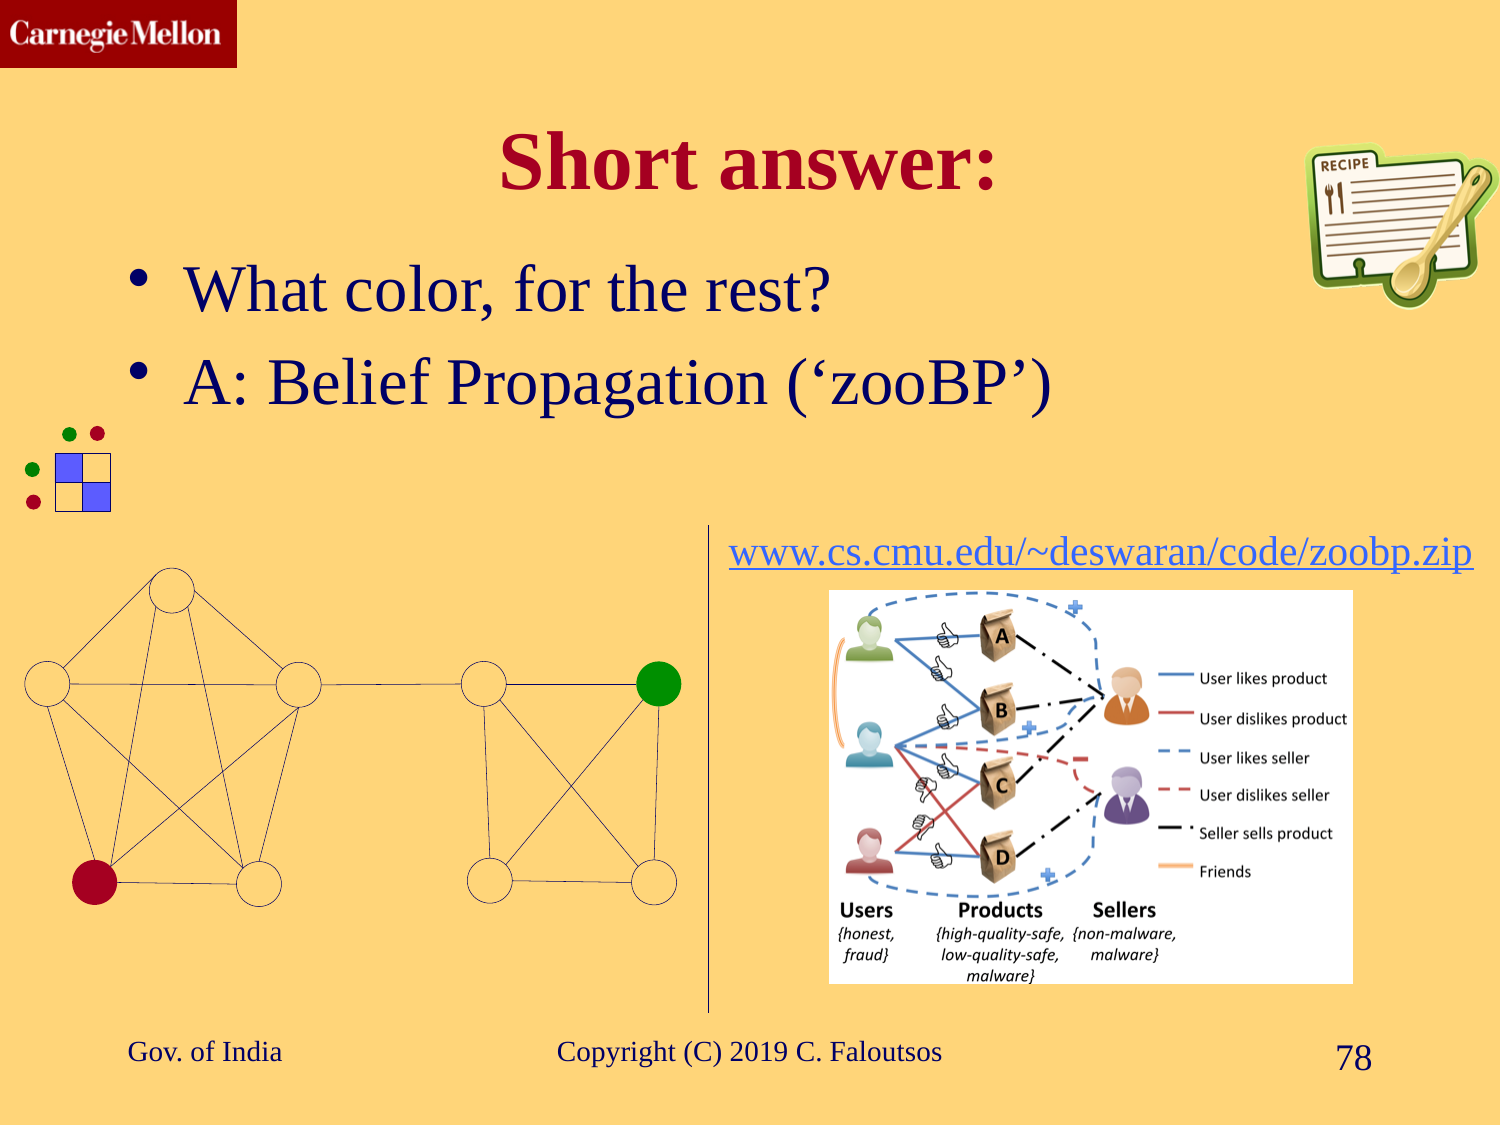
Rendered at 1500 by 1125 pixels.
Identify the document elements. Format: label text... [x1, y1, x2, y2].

title Short answer: [112, 99, 1388, 213]
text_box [24, 425, 111, 512]
list What color, for the rest? A: Belief Propagation (‘zooBP’) [112, 237, 1168, 1001]
footer Copyright (C) 2019 C. Faloutsos [512, 1024, 988, 1101]
picture [829, 590, 1353, 984]
text_box www.cs.cmu.edu/~deswaran/code/zoobp.zip [713, 515, 1500, 624]
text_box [24, 567, 682, 907]
slide_number Gov. of India [112, 1024, 426, 1101]
picture [0, 0, 237, 68]
picture [1303, 141, 1500, 310]
slide_number 78 [1074, 1024, 1388, 1101]
